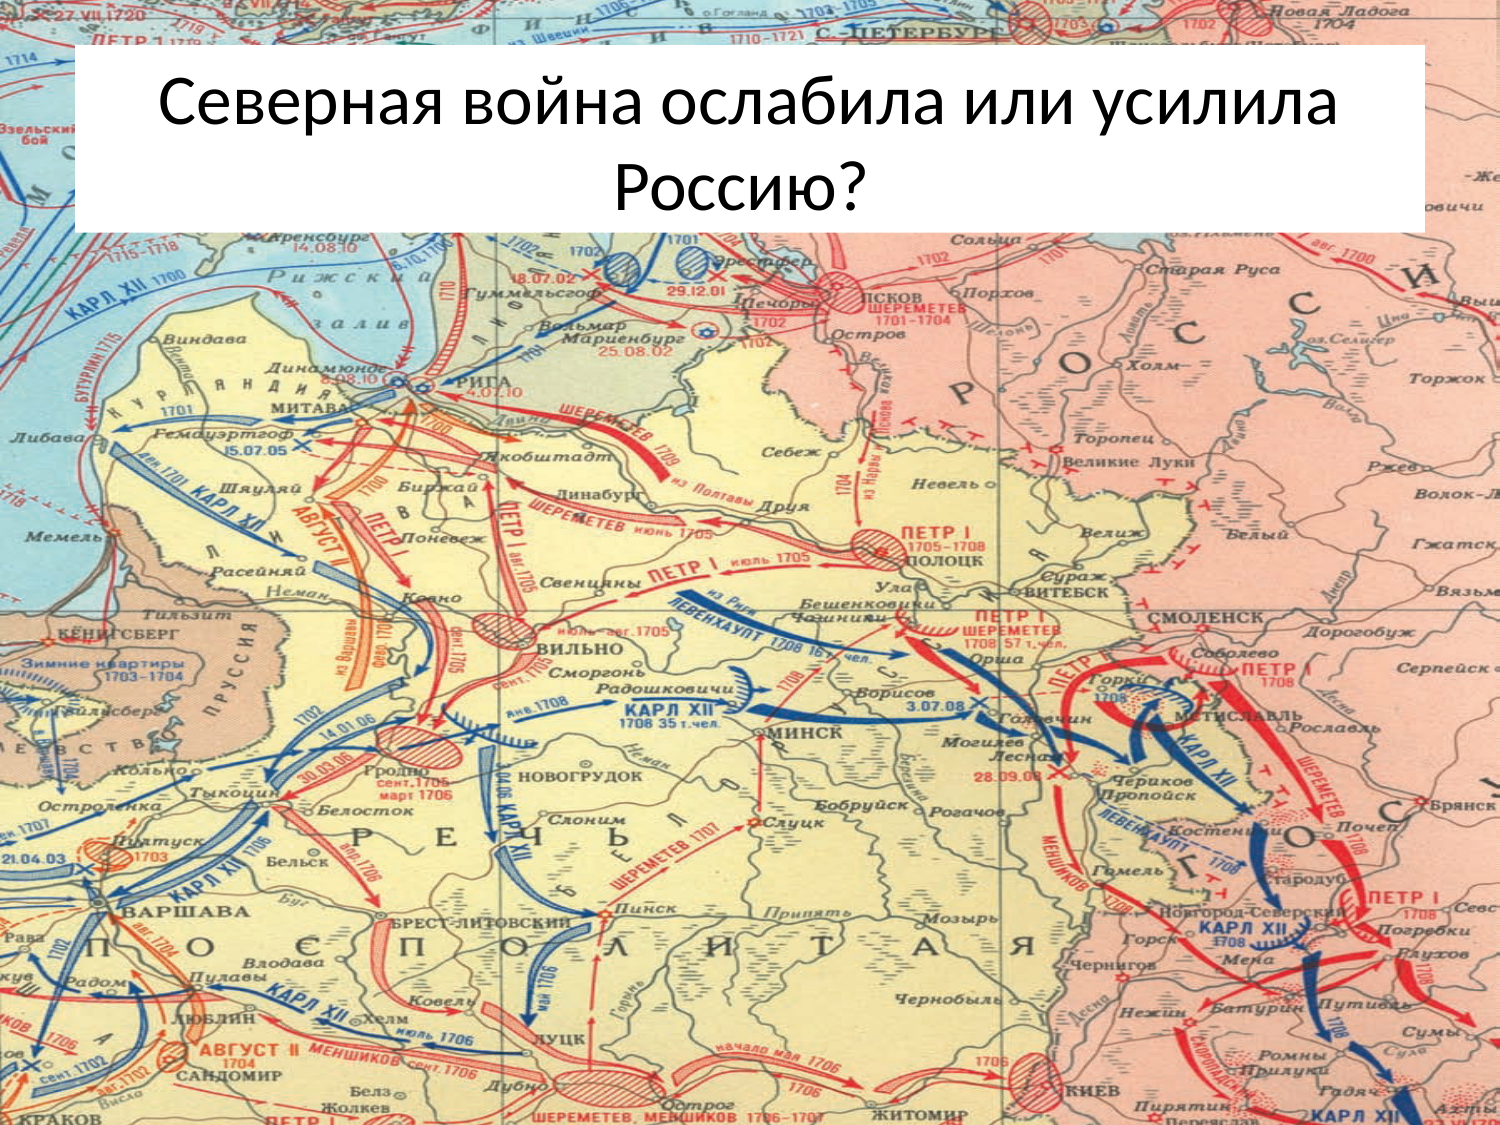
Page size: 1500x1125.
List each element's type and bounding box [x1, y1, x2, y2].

list [0, 0, 1500, 1125]
